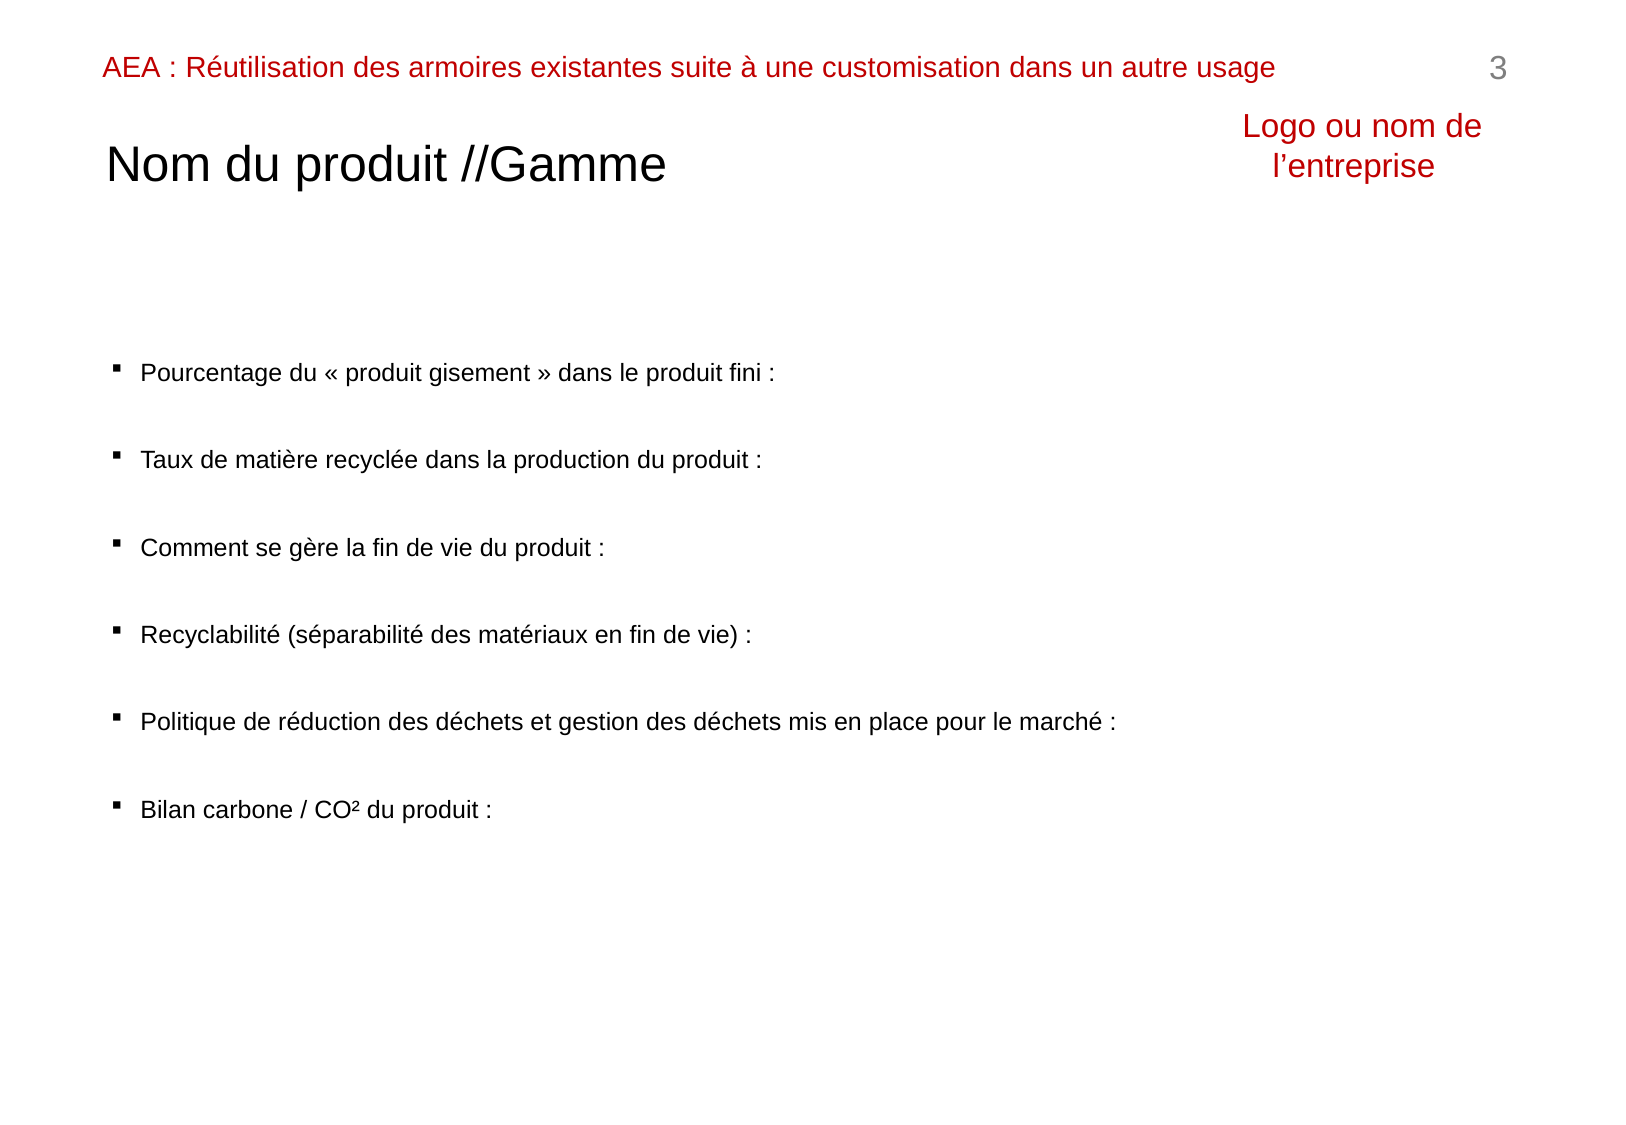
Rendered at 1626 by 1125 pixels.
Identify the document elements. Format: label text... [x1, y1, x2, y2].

text_box Logo ou nom de l’entreprise [1141, 91, 1567, 197]
title AEA : Réutilisation des armoires existantes suite à une customisation dans un autre usage [102, 19, 1426, 109]
slide_number 3 [1426, 19, 1523, 91]
list Nom du produit //Gamme [91, 109, 1523, 215]
text_box Pourcentage du « produit gisement » dans le produit fini : Taux de matière recyclée dans la production du produit : Comment se gère la fin de vie du produit : Recyclabilité (séparabilité des matériaux en fin de vie) : Politique de réduction des déchets et gestion des déchets mis en place pour le marché : Bilan carbone / CO² du produit : [81, 304, 1333, 1067]
